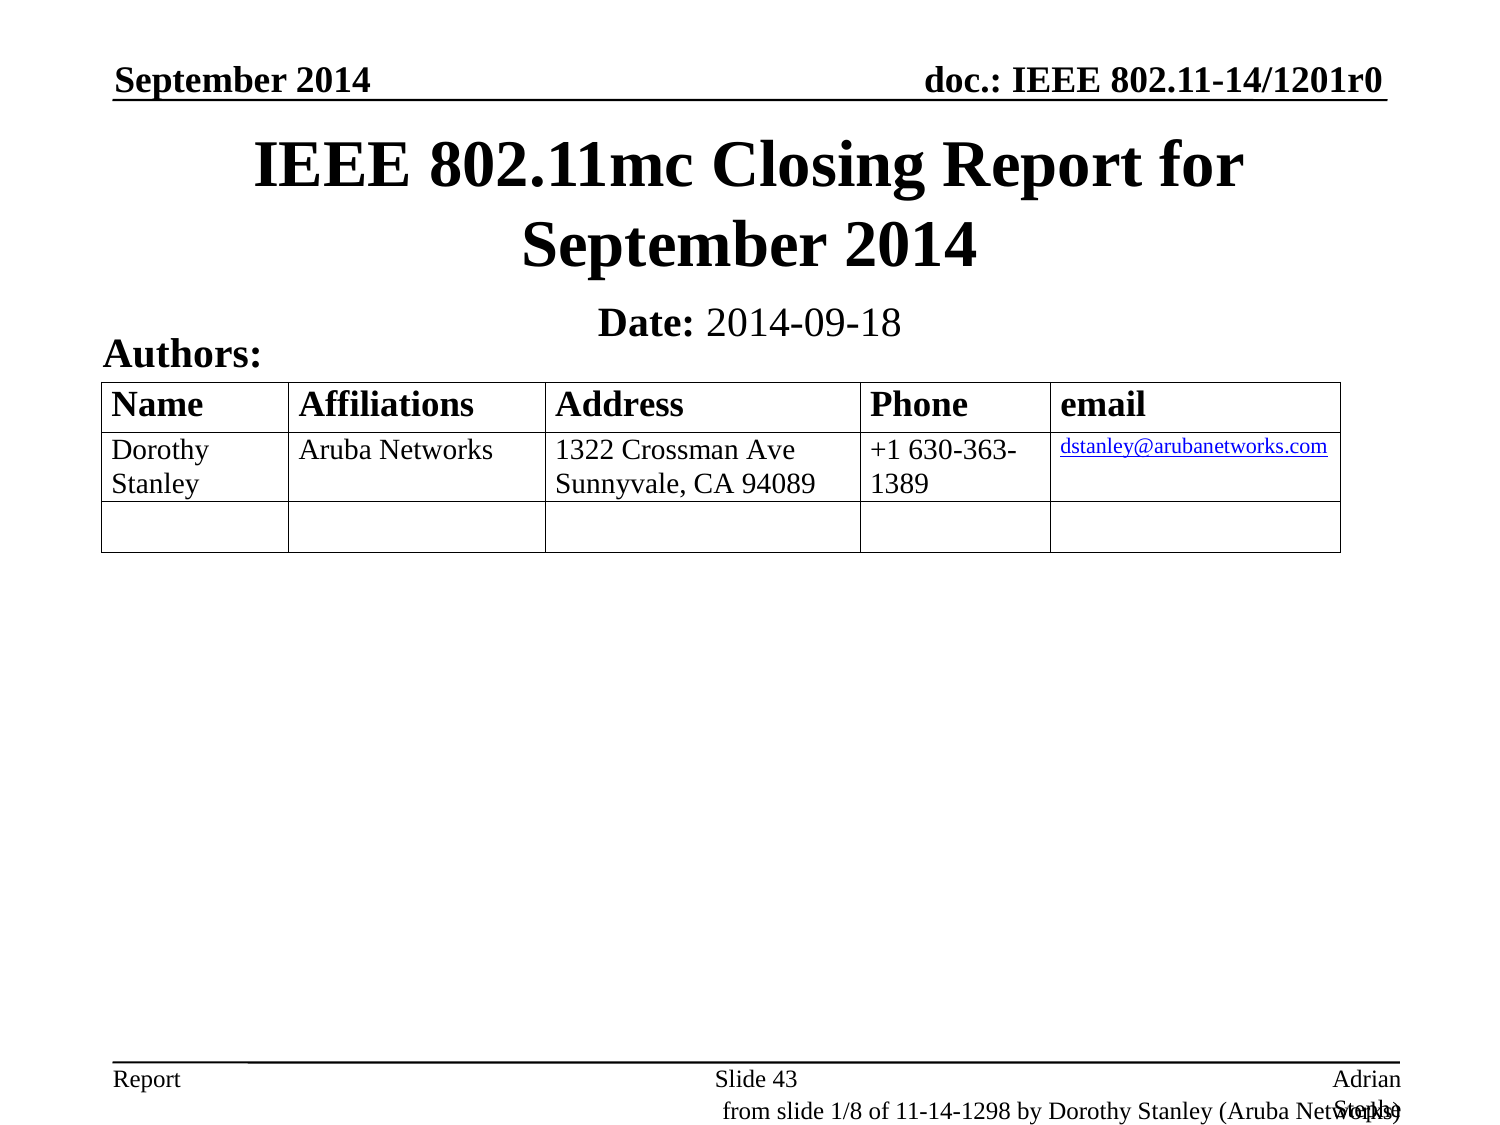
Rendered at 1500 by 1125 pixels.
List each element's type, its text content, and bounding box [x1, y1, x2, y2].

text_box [87, 381, 1349, 982]
list Date: 2014-09-18 [112, 287, 1388, 350]
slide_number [114, 54, 374, 101]
footer Adrian Stephens, Intel Corporation [1324, 1061, 1402, 1087]
text_box from slide 1/8 of 11-14-1298 by Dorothy Stanley (Aruba Networks) [343, 1087, 1417, 1125]
text_box Authors: [87, 318, 325, 381]
slide_number Slide 43 [712, 1061, 800, 1087]
title IEEE 802.11mc Closing Report for September 2014 [112, 112, 1388, 287]
